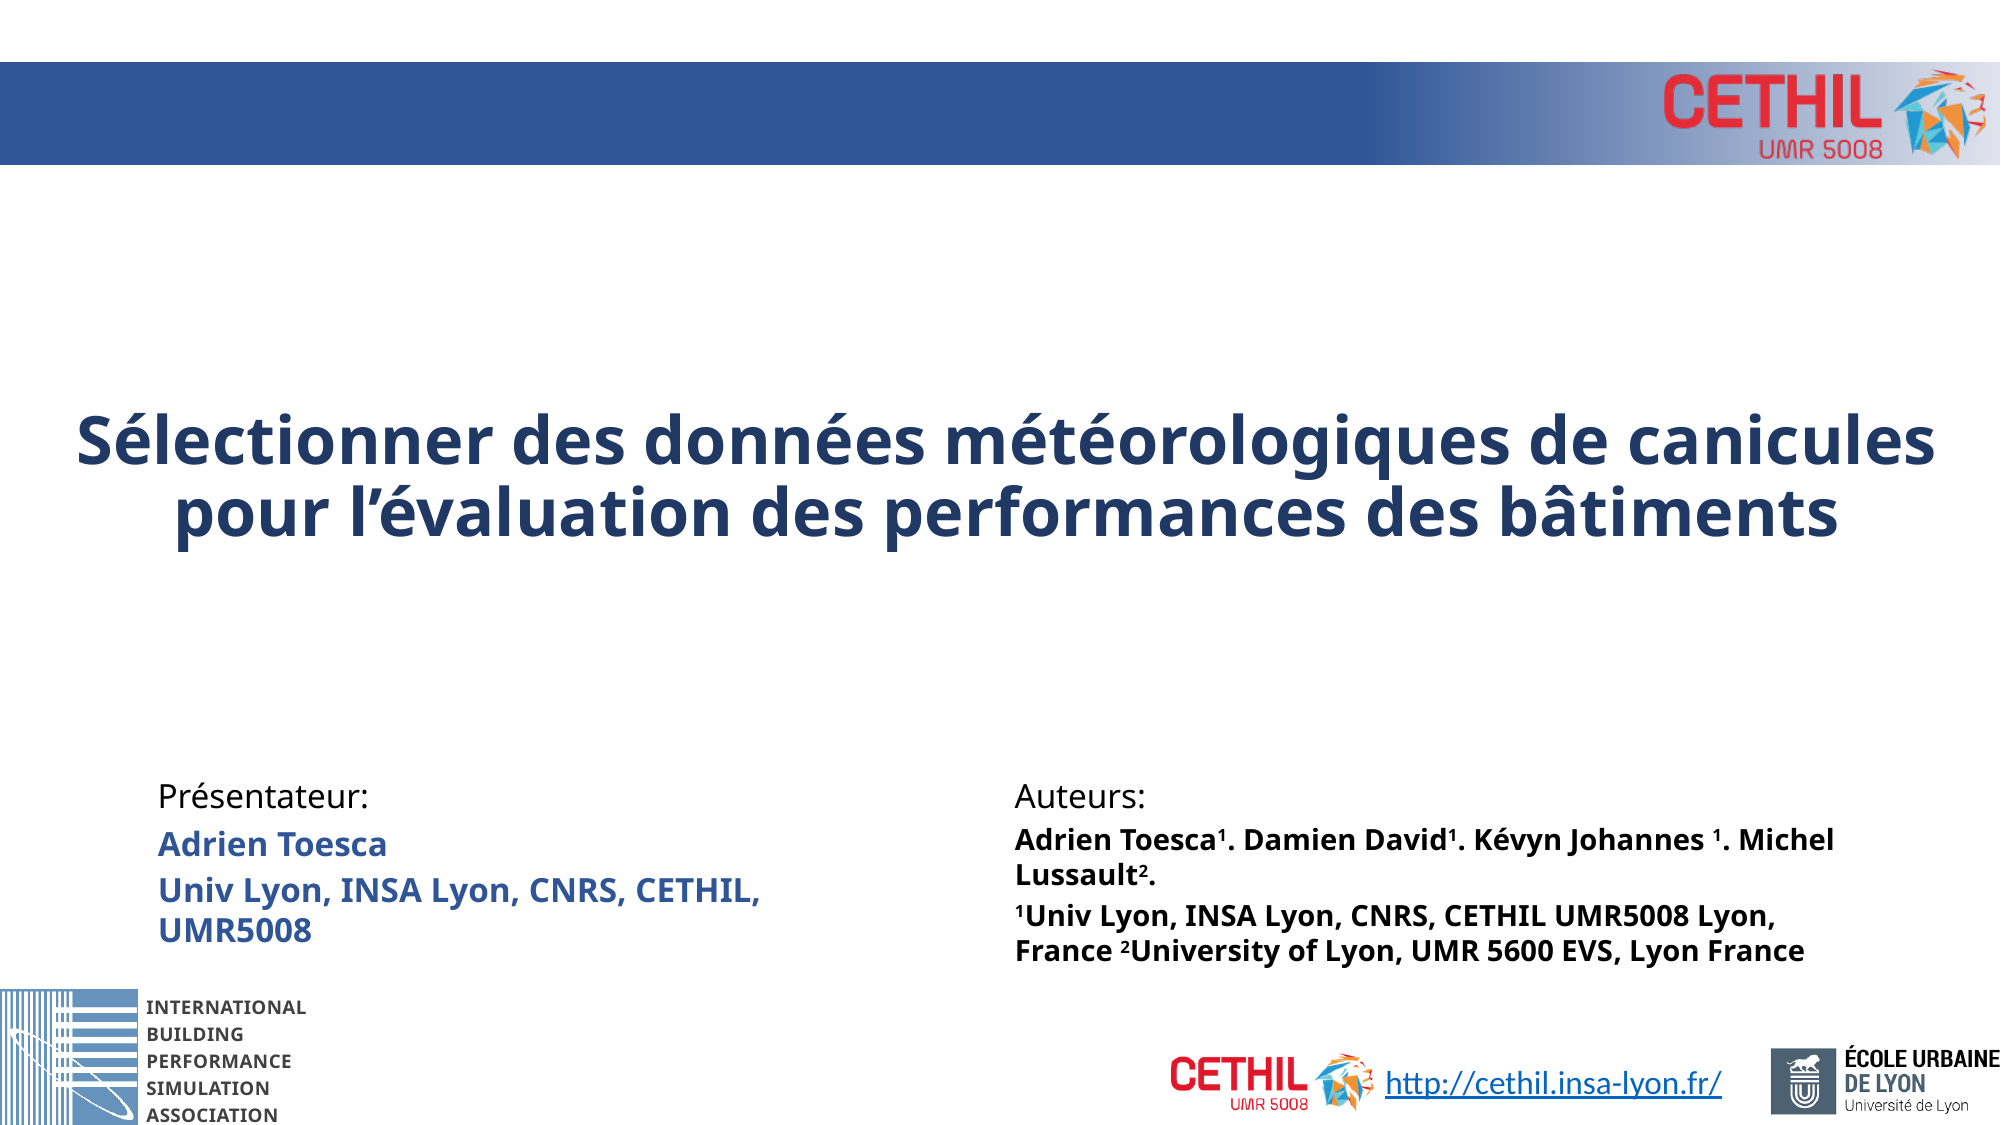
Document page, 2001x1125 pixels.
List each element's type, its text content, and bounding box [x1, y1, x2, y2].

text_box http://cethil.insa-lyon.fr/ [1382, 1051, 1770, 1109]
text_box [0, 984, 328, 1125]
list Adrien Toesca1. Damien David1. Kévyn Johannes 1. Michel Lussault2. 1Univ Lyon, INSA Lyon, CNRS, CETHIL UMR5008 Lyon, France 2University of Lyon, UMR 5600 EVS, Lyon France [999, 813, 1863, 997]
list Adrien Toesca Univ Lyon, INSA Lyon, CNRS, CETHIL, UMR5008 [142, 815, 926, 998]
list Sélectionner des données météorologiques de canicules pour l’évaluation des performances des bâtiments [41, 364, 1973, 595]
picture [1165, 1046, 1382, 1121]
picture [1770, 1043, 2000, 1115]
